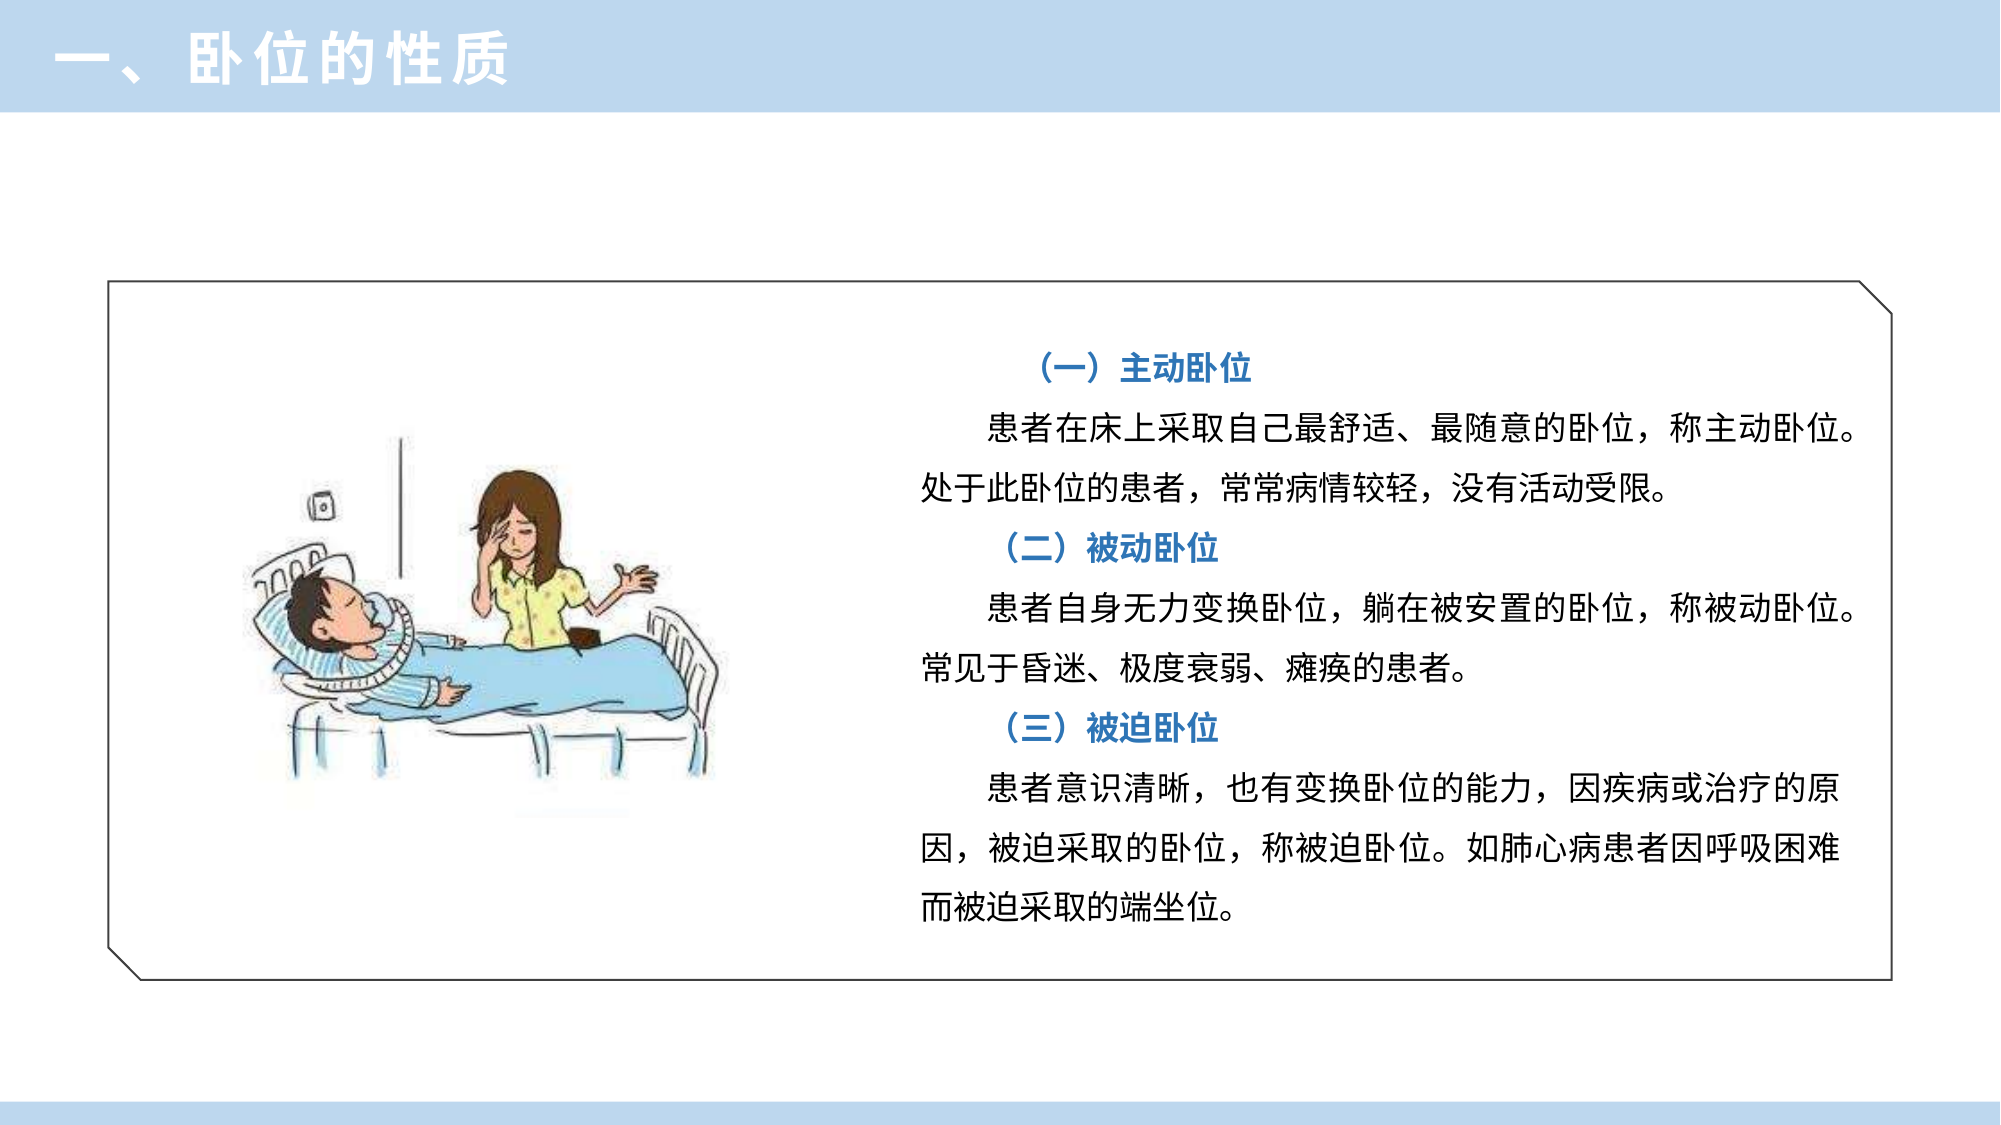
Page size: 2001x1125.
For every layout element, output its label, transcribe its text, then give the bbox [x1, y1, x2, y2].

picture [159, 392, 864, 818]
text_box （一）主动卧位 患者在床上采取自己最舒适、最随意的卧位，称主动卧位。处于此卧位的患者，常常病情较轻，没有活动受限。 （二）被动卧位 患者自身无力变换卧位，躺在被安置的卧位，称被动卧位。常见于昏迷、极度衰弱、瘫痪的患者。 （三）被迫卧位 患者意识清晰，也有变换卧位的能力，因疾病或治疗的原因，被迫采取的卧位，称被迫卧位。如肺心病患者因呼吸困难而被迫采取的端坐位。 [905, 320, 1857, 934]
text_box 一、卧位的性质 [41, 16, 522, 98]
text_box [107, 280, 1893, 981]
